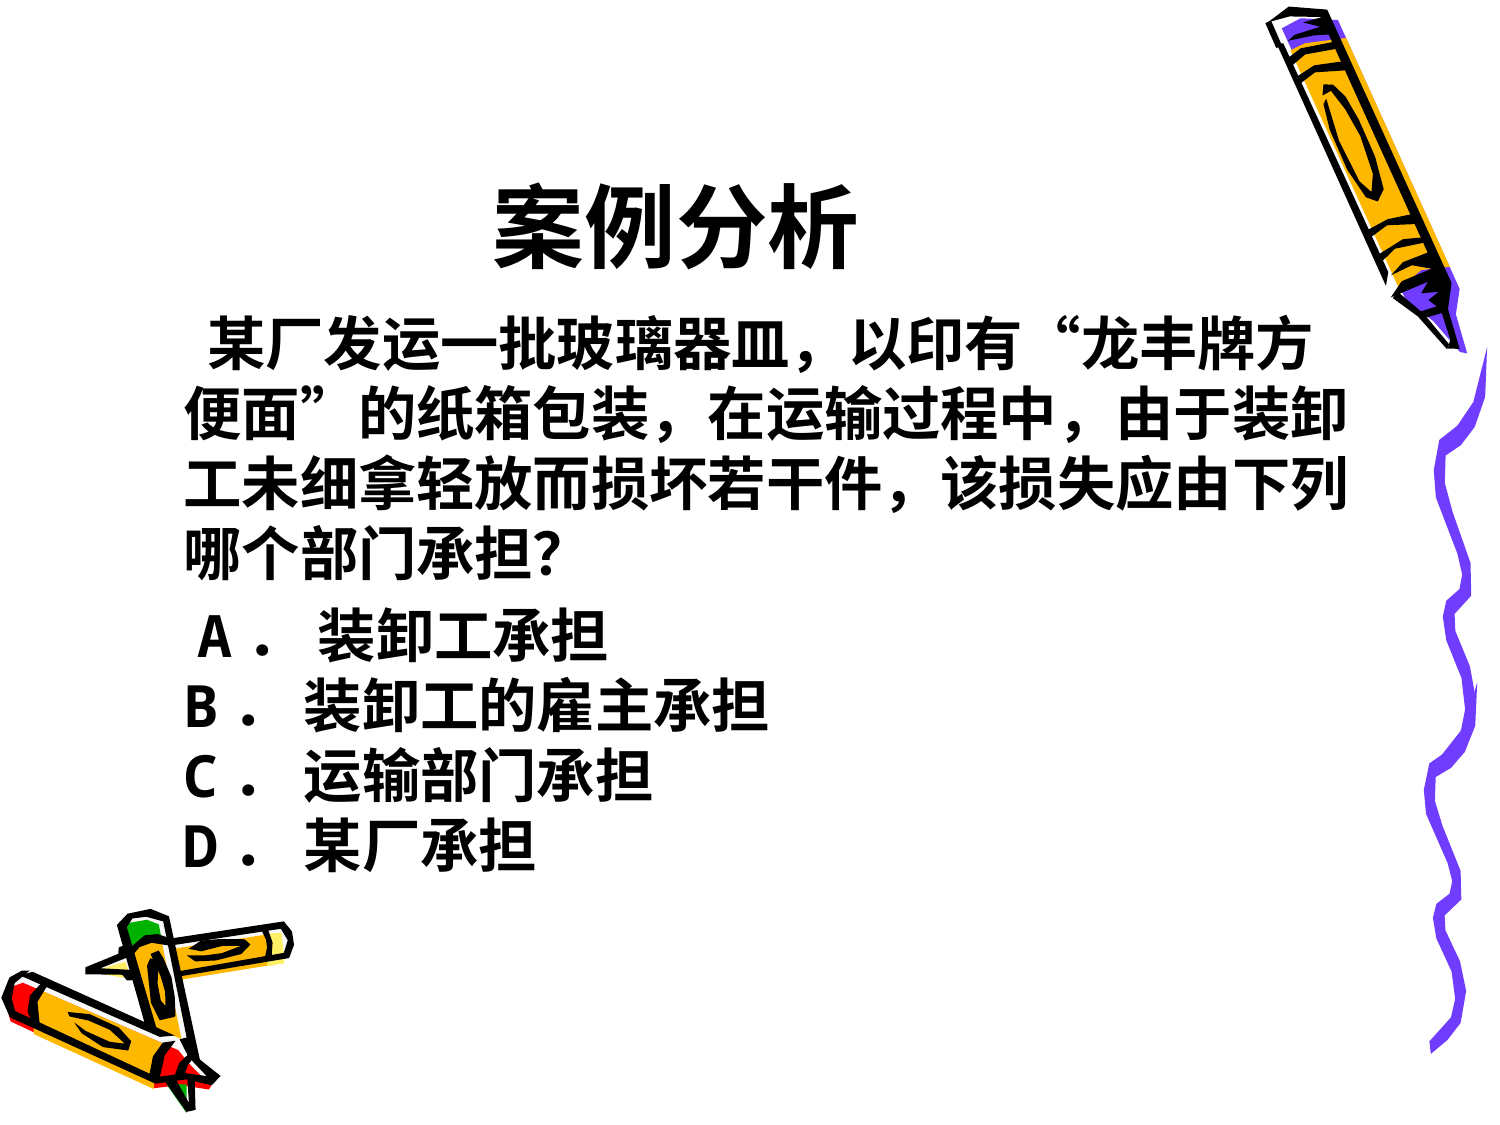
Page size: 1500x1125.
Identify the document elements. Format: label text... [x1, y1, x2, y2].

title 案例分析 [112, 24, 1240, 288]
list 某厂发运一批玻璃器皿，以印有“龙丰牌方便面”的纸箱包装，在运输过程中，由于装卸工未细拿轻放而损坏若干件，该损失应由下列哪个部门承担？ A． 装卸工承担 B． 装卸工的雇主承担 C． 运输部门承担 D． 某厂承担 [112, 299, 1376, 901]
